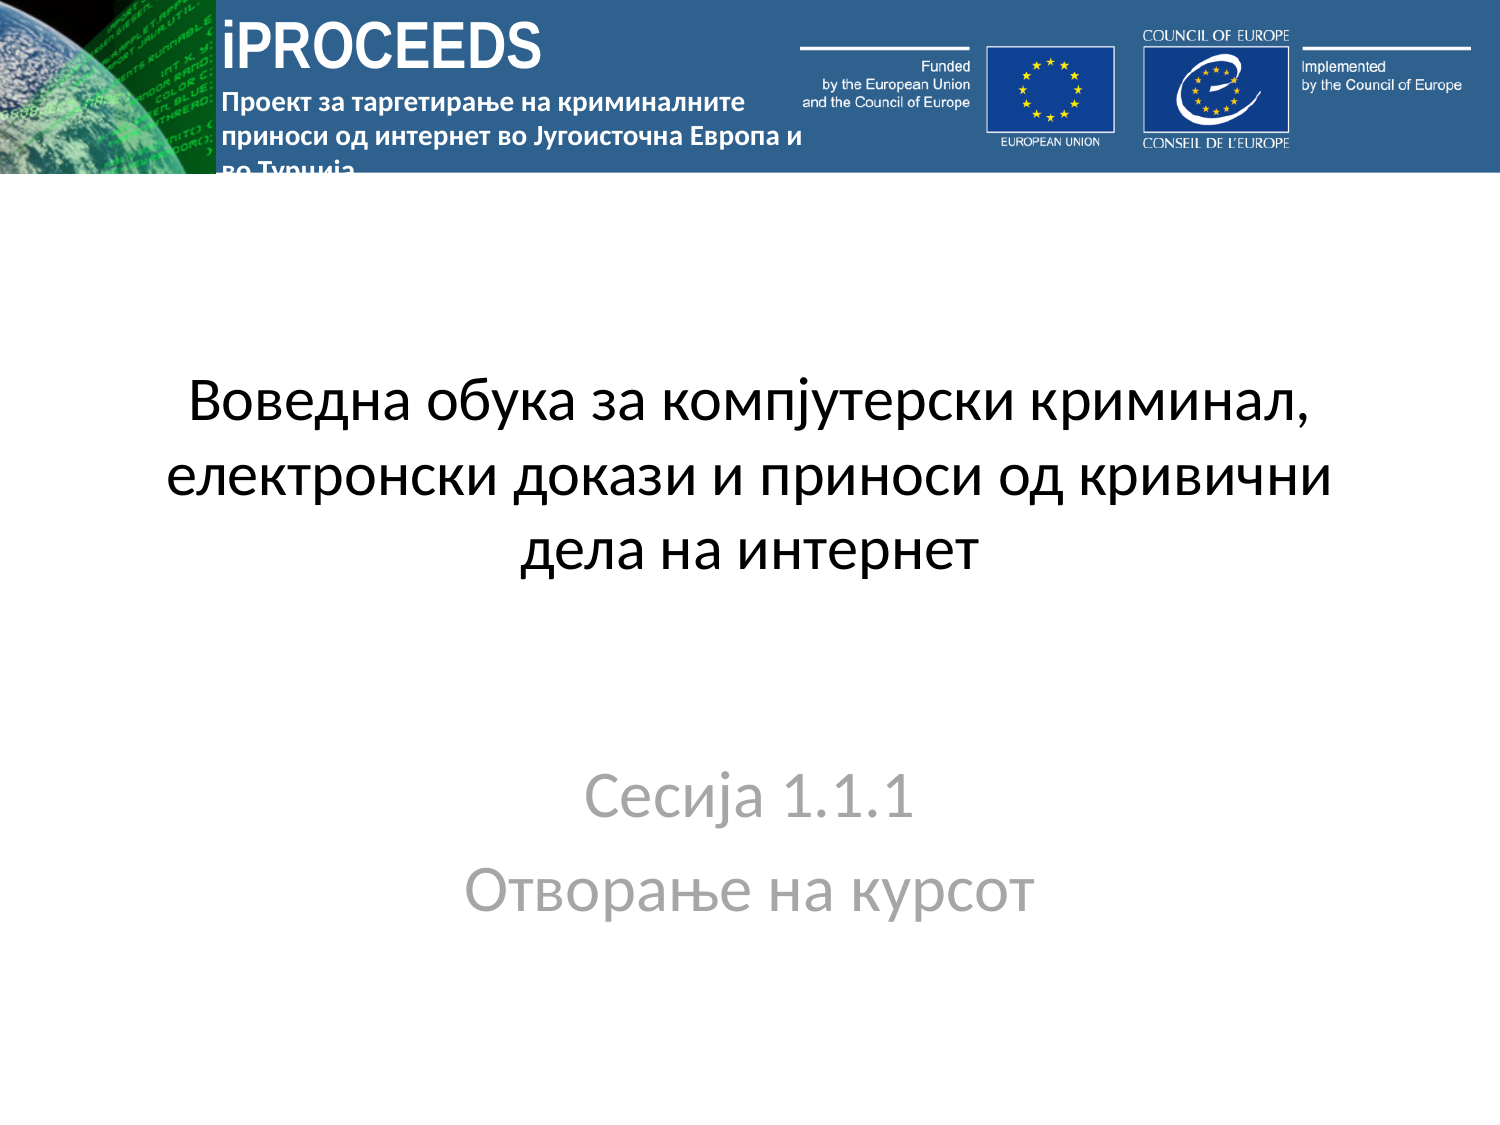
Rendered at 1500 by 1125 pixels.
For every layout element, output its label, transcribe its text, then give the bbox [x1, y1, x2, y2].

picture [799, 30, 1471, 148]
title Воведна oбука за компјутерски криминал, електронски докази и приноси од кривични дела на интернет [112, 349, 1388, 591]
subtitle Сесија 1.1.1 Отворање на курсот [225, 743, 1275, 1032]
text_box iPROCEEDS Проект за таргетирање на криминалните приноси од интернет во Југоисточна Европа и во Турција [206, 0, 833, 234]
text_box [833, 0, 1500, 175]
picture [0, 0, 216, 174]
